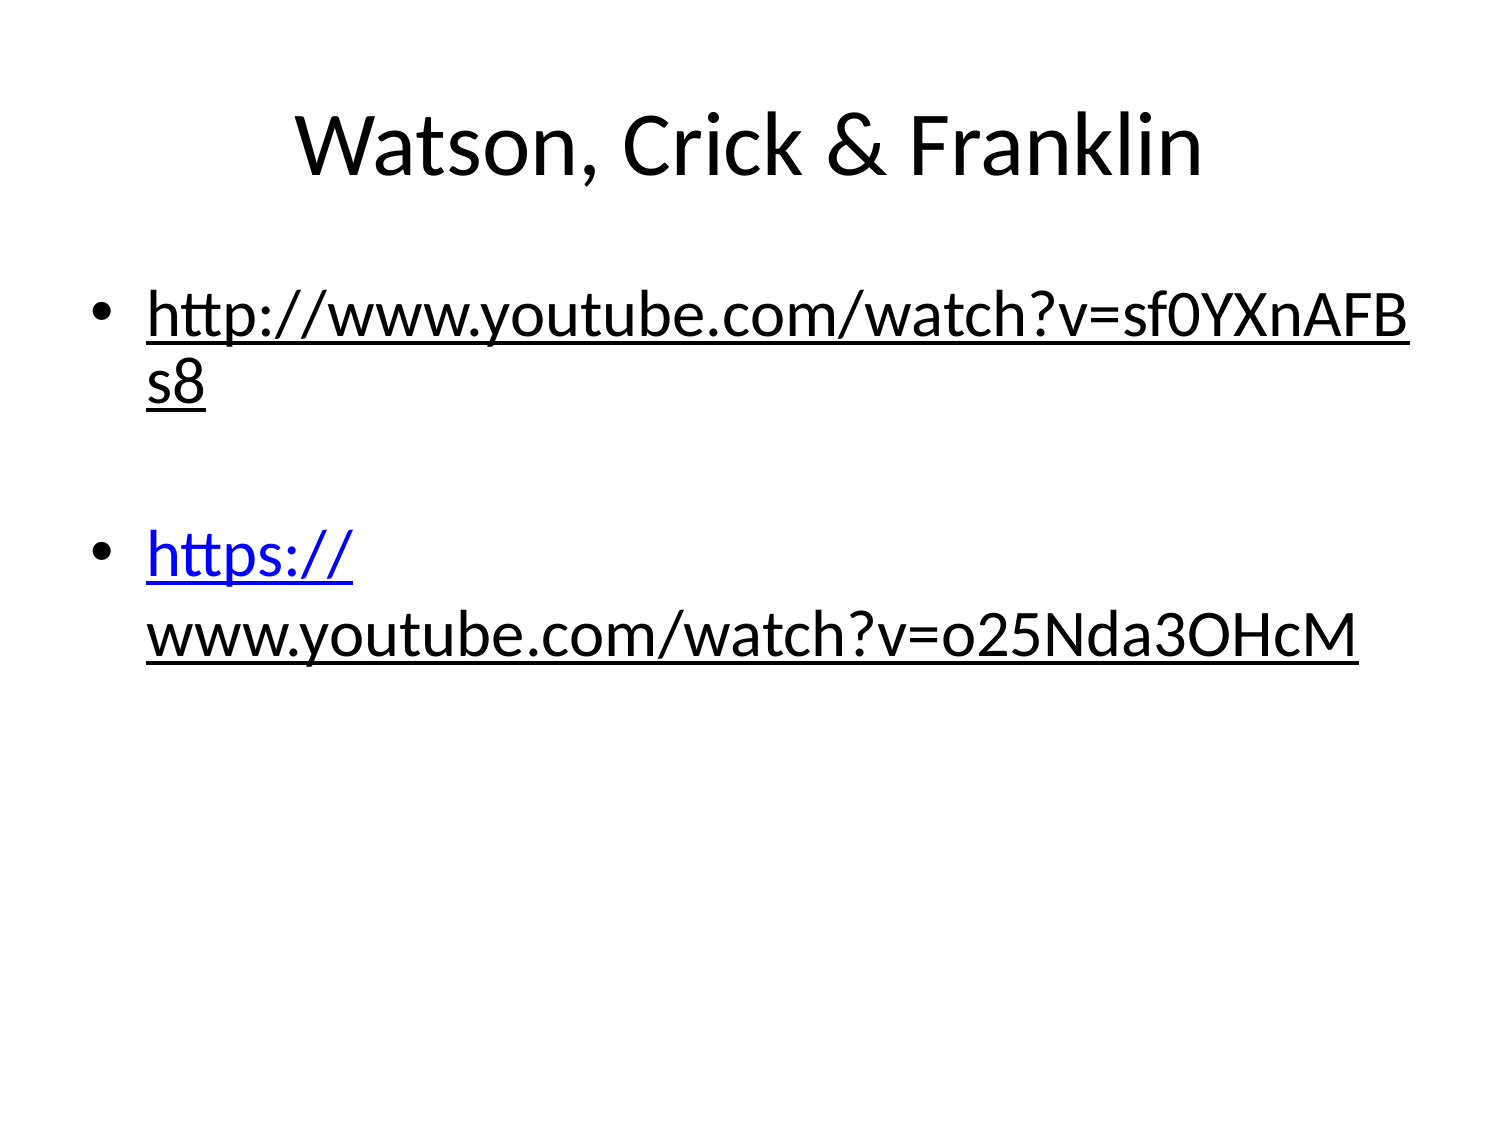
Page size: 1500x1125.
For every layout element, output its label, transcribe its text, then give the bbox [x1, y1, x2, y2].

title Watson, Crick & Franklin [75, 45, 1425, 233]
list http://www.youtube.com/watch?v=sf0YXnAFBs8 https://www.youtube.com/watch?v=o25Nda3OHcM [75, 262, 1425, 1005]
